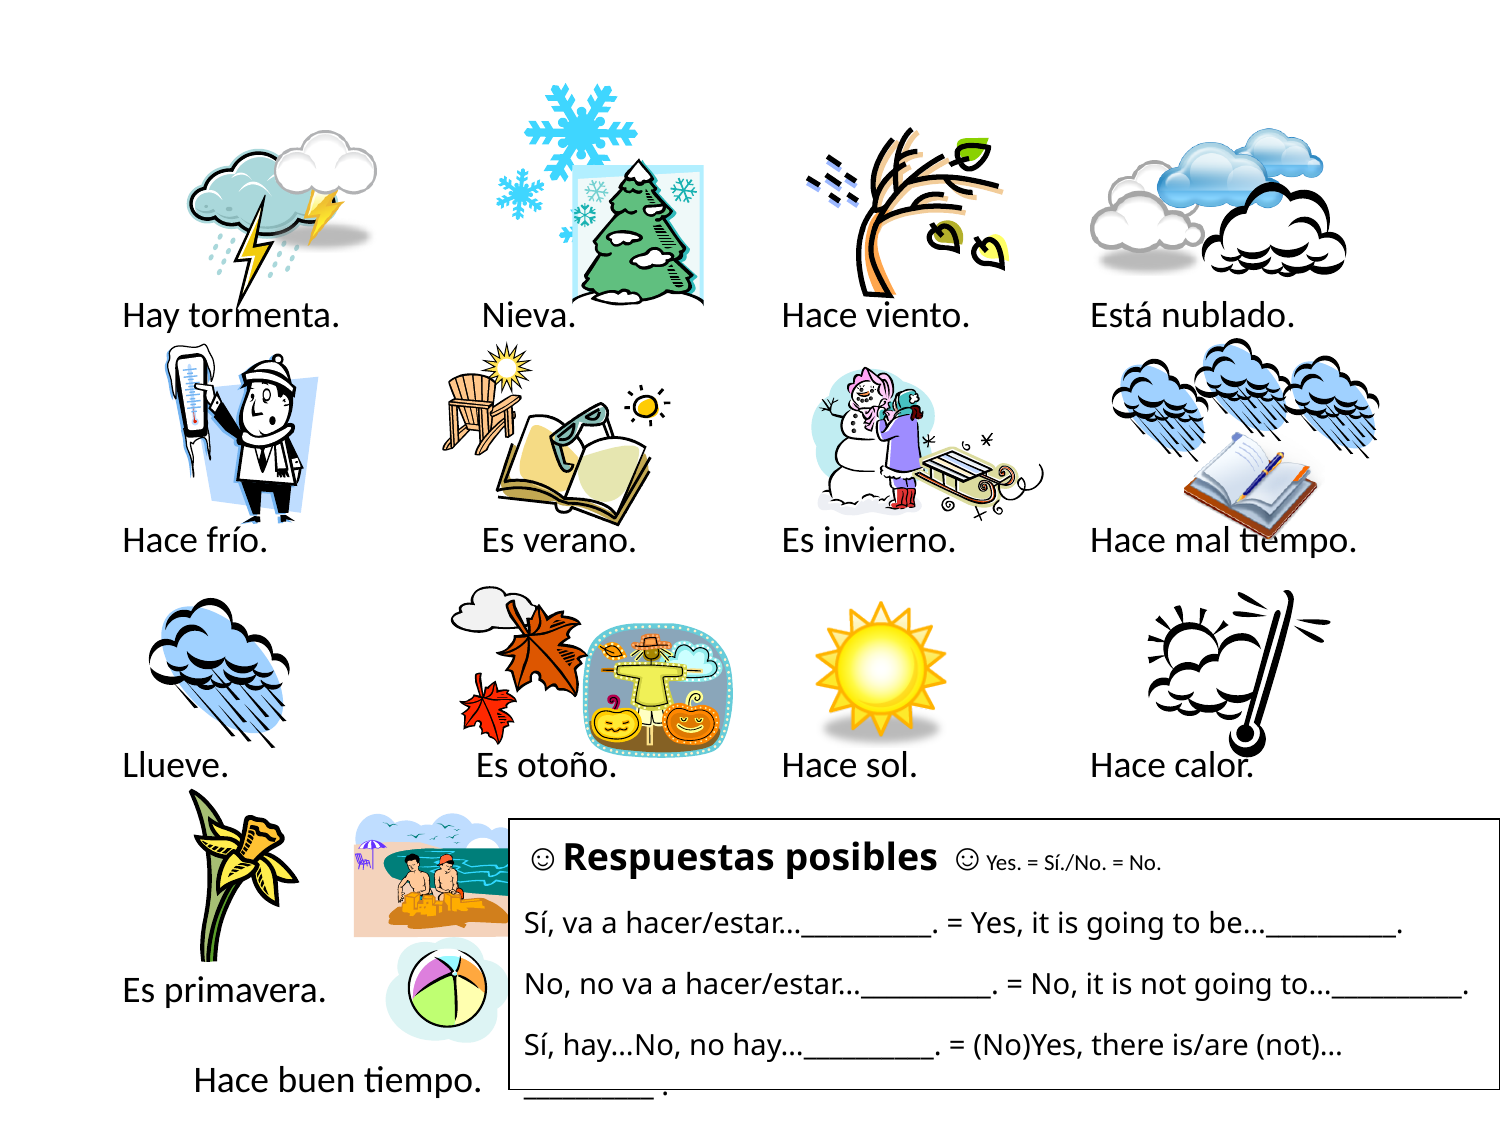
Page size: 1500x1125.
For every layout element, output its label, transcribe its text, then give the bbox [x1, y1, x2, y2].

picture [1111, 337, 1382, 562]
picture [1147, 585, 1332, 760]
picture [450, 585, 735, 760]
picture [811, 366, 1046, 523]
text_box ☺Respuestas posibles ☺Yes. = Sí./No. = No. Sí, va a hacer/estar…__________. = Yes, it is going to be…__________. No, no va a hacer/estar…__________. = No, it is not going to…__________. Sí, hay…No, no hay…__________. = (No)Yes, there is/are (not)…__________ . [508, 819, 1500, 1090]
picture [805, 597, 957, 749]
picture [441, 341, 671, 527]
text_box Hay tormenta. Nieva. Hace viento. Está nublado. Hace frío. Es verano. Es invierno. Hace mal tiempo. Llueve. Es otoño. Hace sol. Hace calor. Es primavera. Hace buen tiempo. [0, 12, 1450, 1125]
picture [495, 82, 704, 307]
picture [164, 342, 319, 525]
picture [148, 597, 292, 749]
picture [353, 813, 520, 1043]
picture [805, 127, 1012, 301]
picture [186, 126, 388, 311]
picture [188, 786, 302, 964]
picture [1084, 87, 1348, 278]
